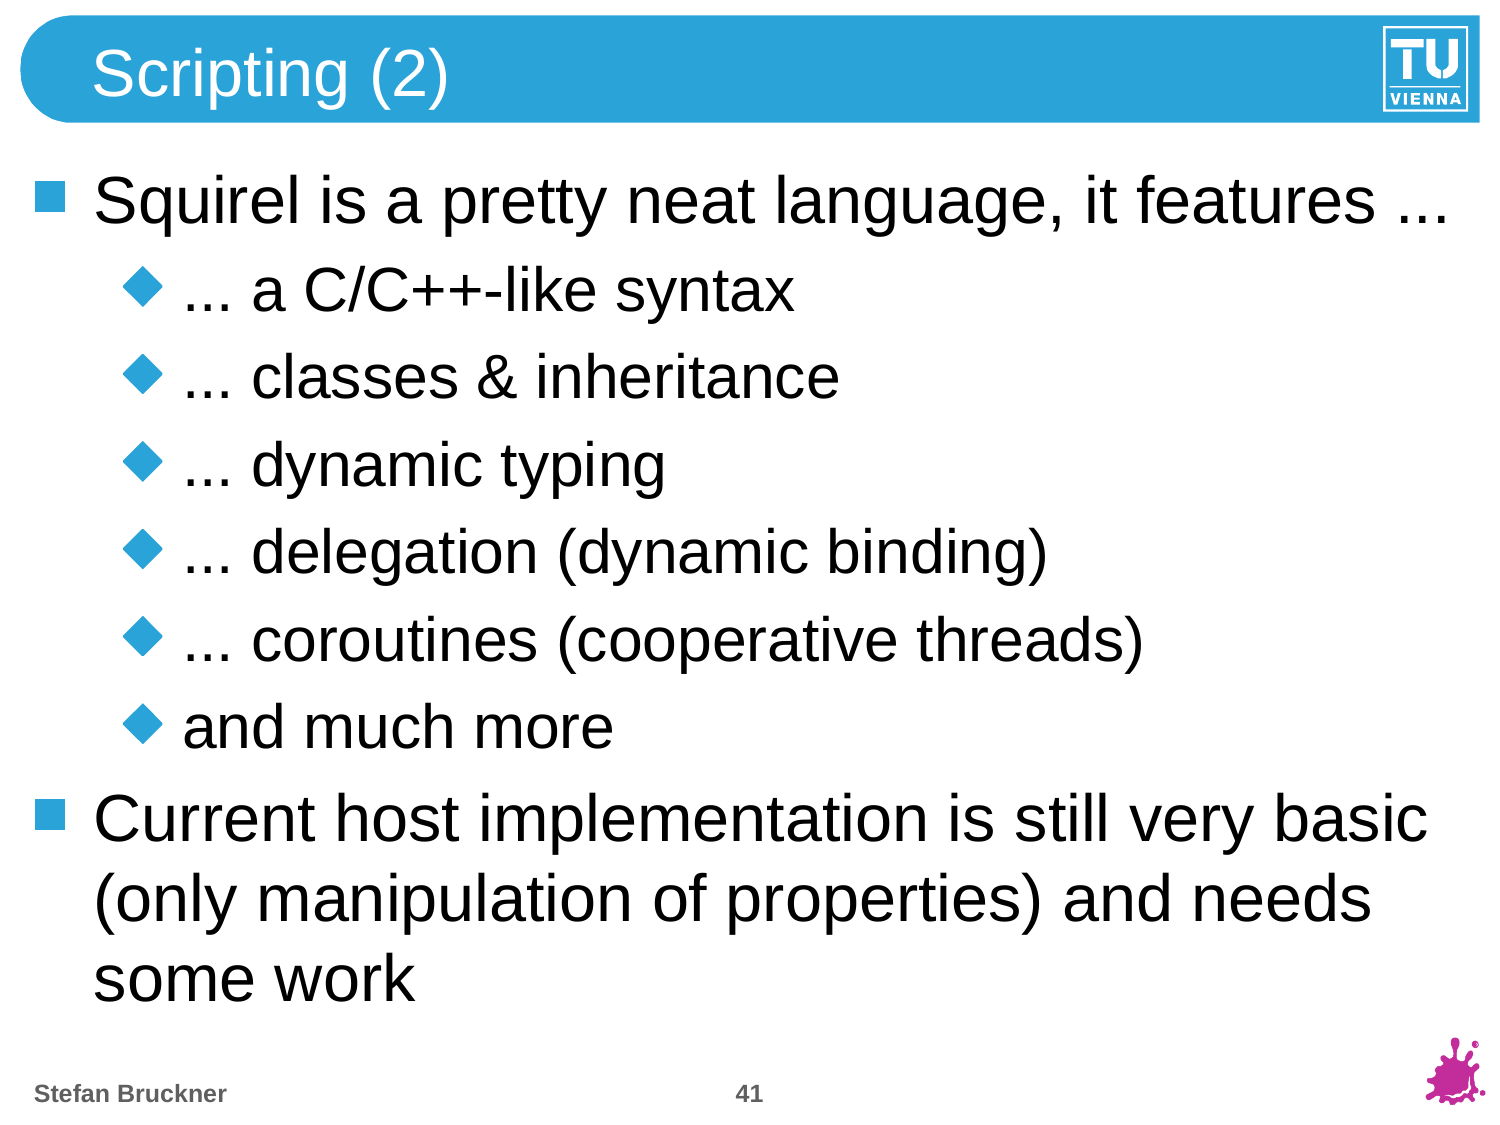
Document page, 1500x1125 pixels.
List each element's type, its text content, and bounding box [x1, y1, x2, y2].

list Squirel is a pretty neat language, it features ... ... a C/C++-like syntax ... classes & inheritance ... dynamic typing ... delegation (dynamic binding) ... coroutines (cooperative threads) and much more Current host implementation is still very basic (only manipulation of properties) and needs some work [19, 148, 1481, 1048]
slide_number 40 [660, 1067, 839, 1118]
footer Stefan Bruckner [18, 1067, 637, 1118]
title Scripting (2) [76, 6, 1351, 132]
